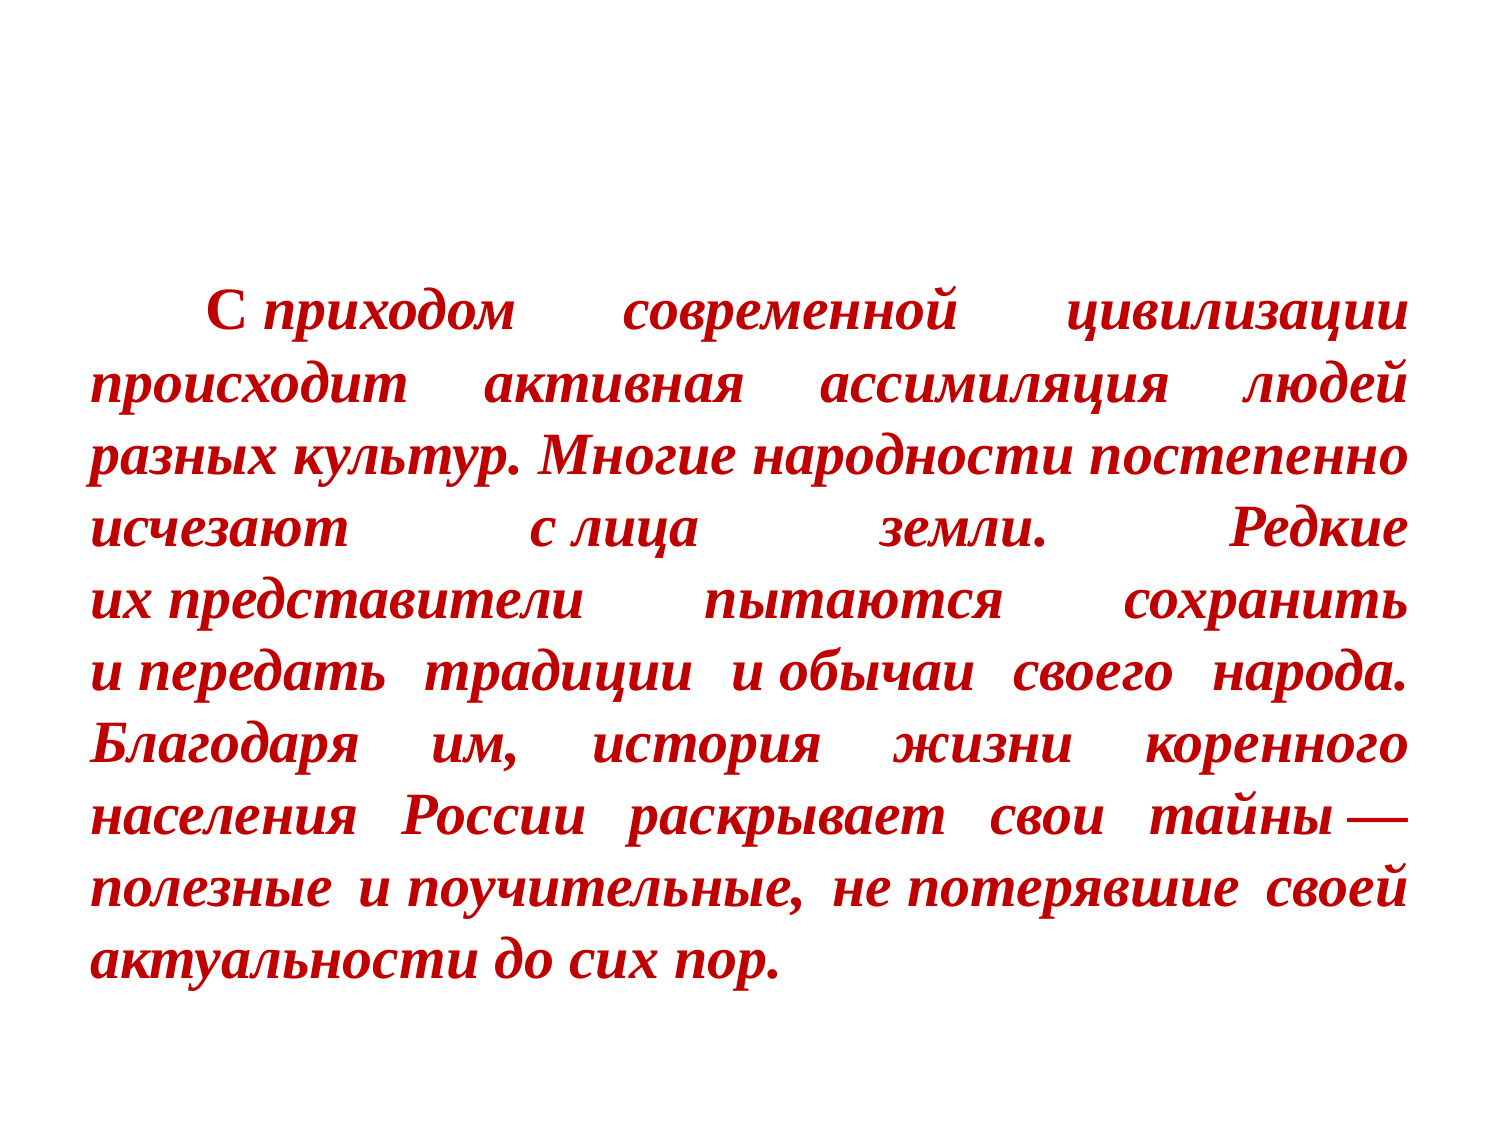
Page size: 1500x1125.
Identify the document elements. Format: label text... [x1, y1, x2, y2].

list С приходом современной цивилизации происходит активная ассимиляция людей разных культур. Многие народности постепенно исчезают с лица земли. Редкие их представители пытаются сохранить и передать традиции и обычаи своего народа. Благодаря им, история жизни коренного населения России раскрывает свои тайны — полезные и поучительные, не потерявшие своей актуальности до сих пор. [75, 262, 1425, 1005]
